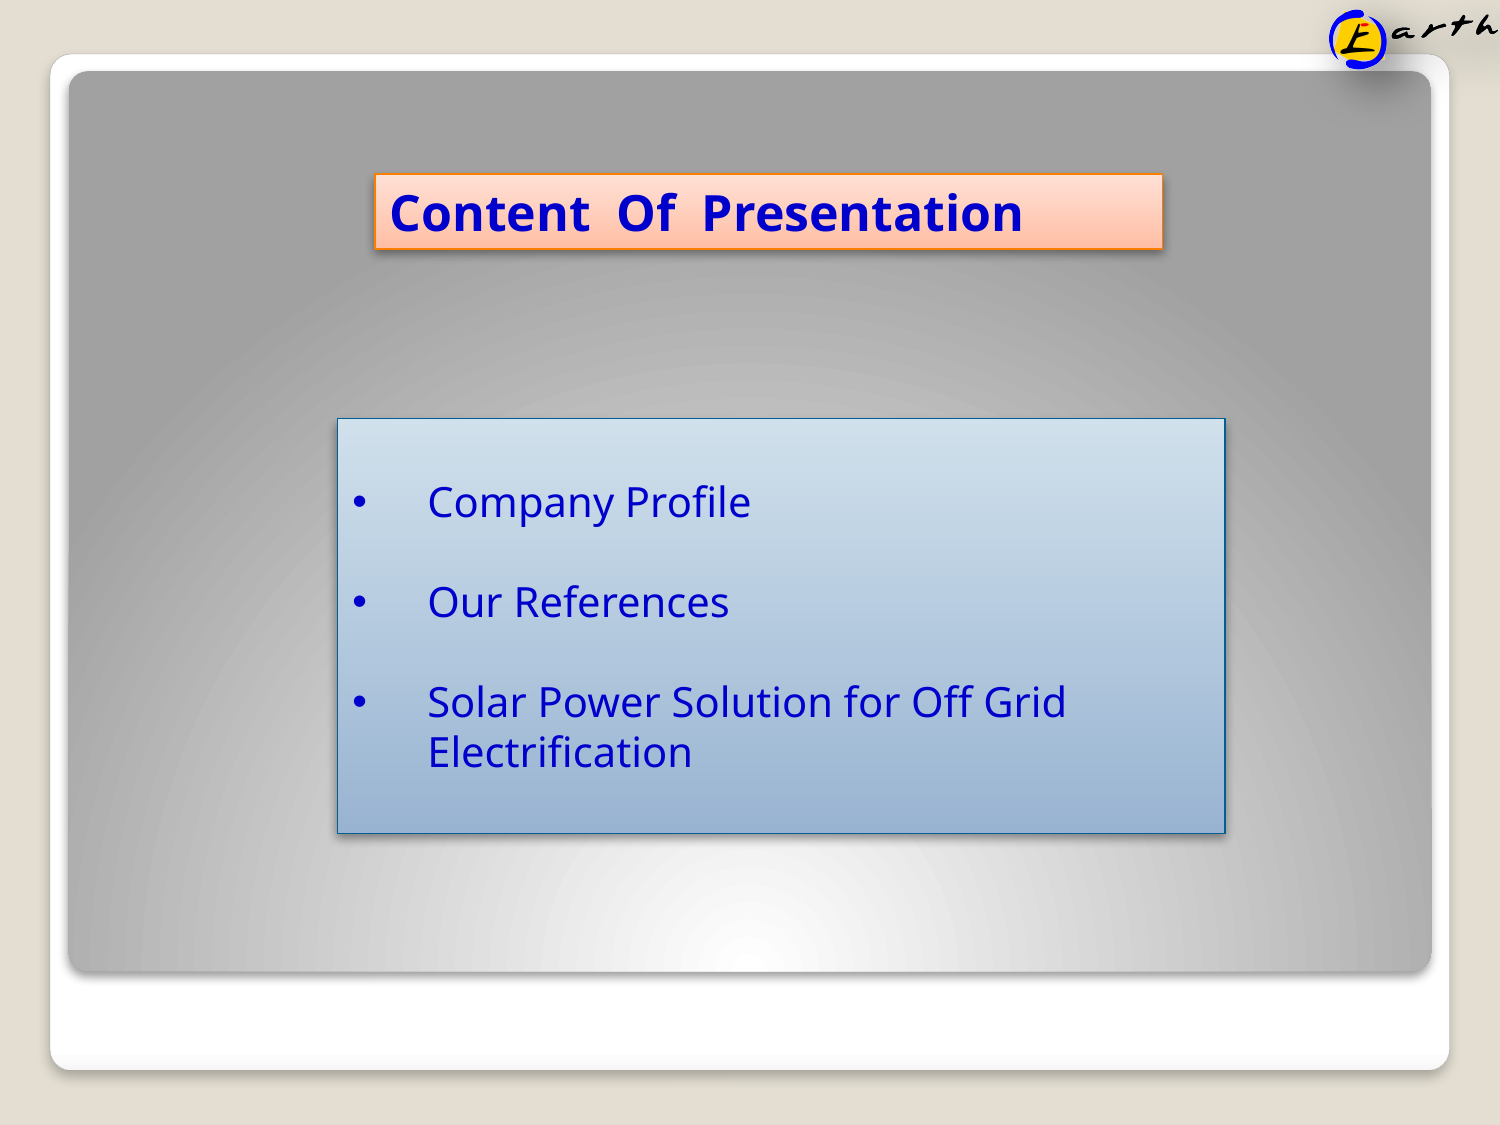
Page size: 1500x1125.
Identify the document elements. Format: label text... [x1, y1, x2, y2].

text_box Content Of Presentation [374, 173, 1163, 250]
text_box Company Profile Our References Solar Power Solution for Off Grid Electrification [337, 418, 1226, 834]
picture [1324, 0, 1500, 85]
